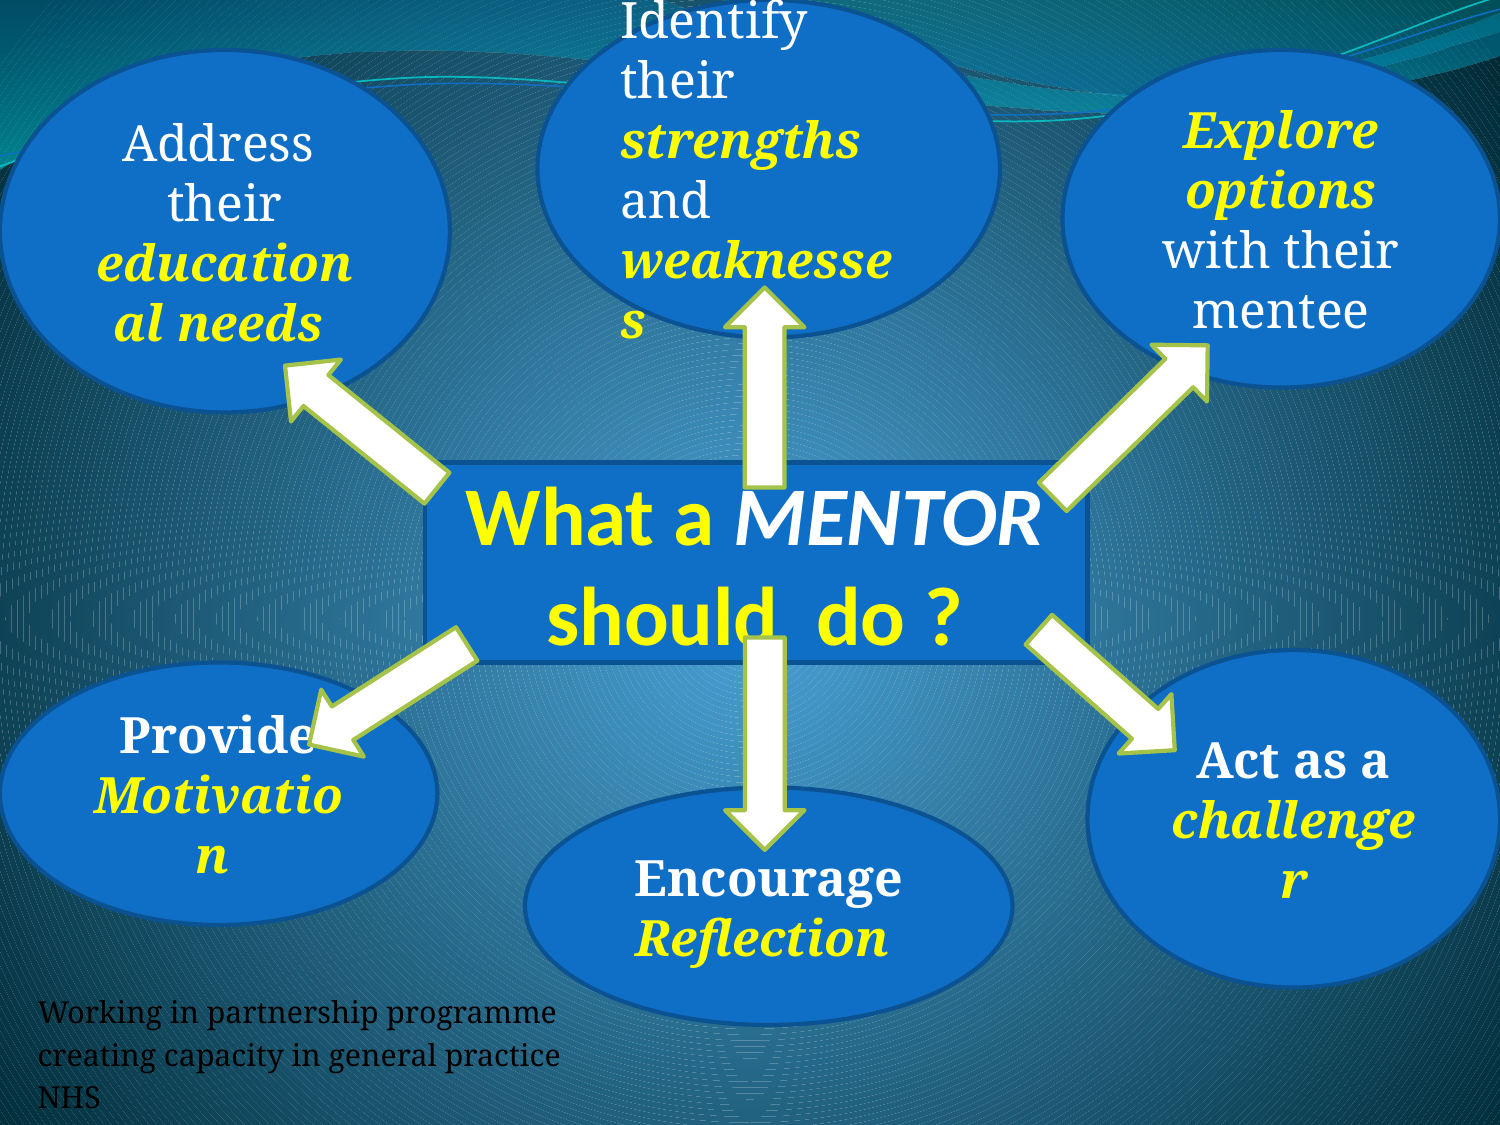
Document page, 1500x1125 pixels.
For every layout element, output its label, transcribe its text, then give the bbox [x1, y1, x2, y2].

text_box [1036, 342, 1210, 514]
subtitle Working in partnership programme creating capacity in general practice NHS [37, 837, 1326, 1125]
text_box [723, 635, 807, 853]
text_box Address their educational needs [0, 47, 453, 415]
text_box [307, 625, 480, 759]
text_box Explore options with their mentee [1060, 47, 1500, 390]
text_box Encourage Reflection [522, 785, 1015, 1028]
text_box [1023, 612, 1177, 756]
title What a MENTOR should do ? [423, 460, 1090, 665]
text_box [723, 285, 807, 490]
text_box Act as a challenger [1085, 647, 1500, 990]
text_box [282, 357, 452, 506]
text_box Provide Motivation [0, 660, 440, 928]
text_box Identify their strengths and weaknesses [535, 0, 1003, 340]
